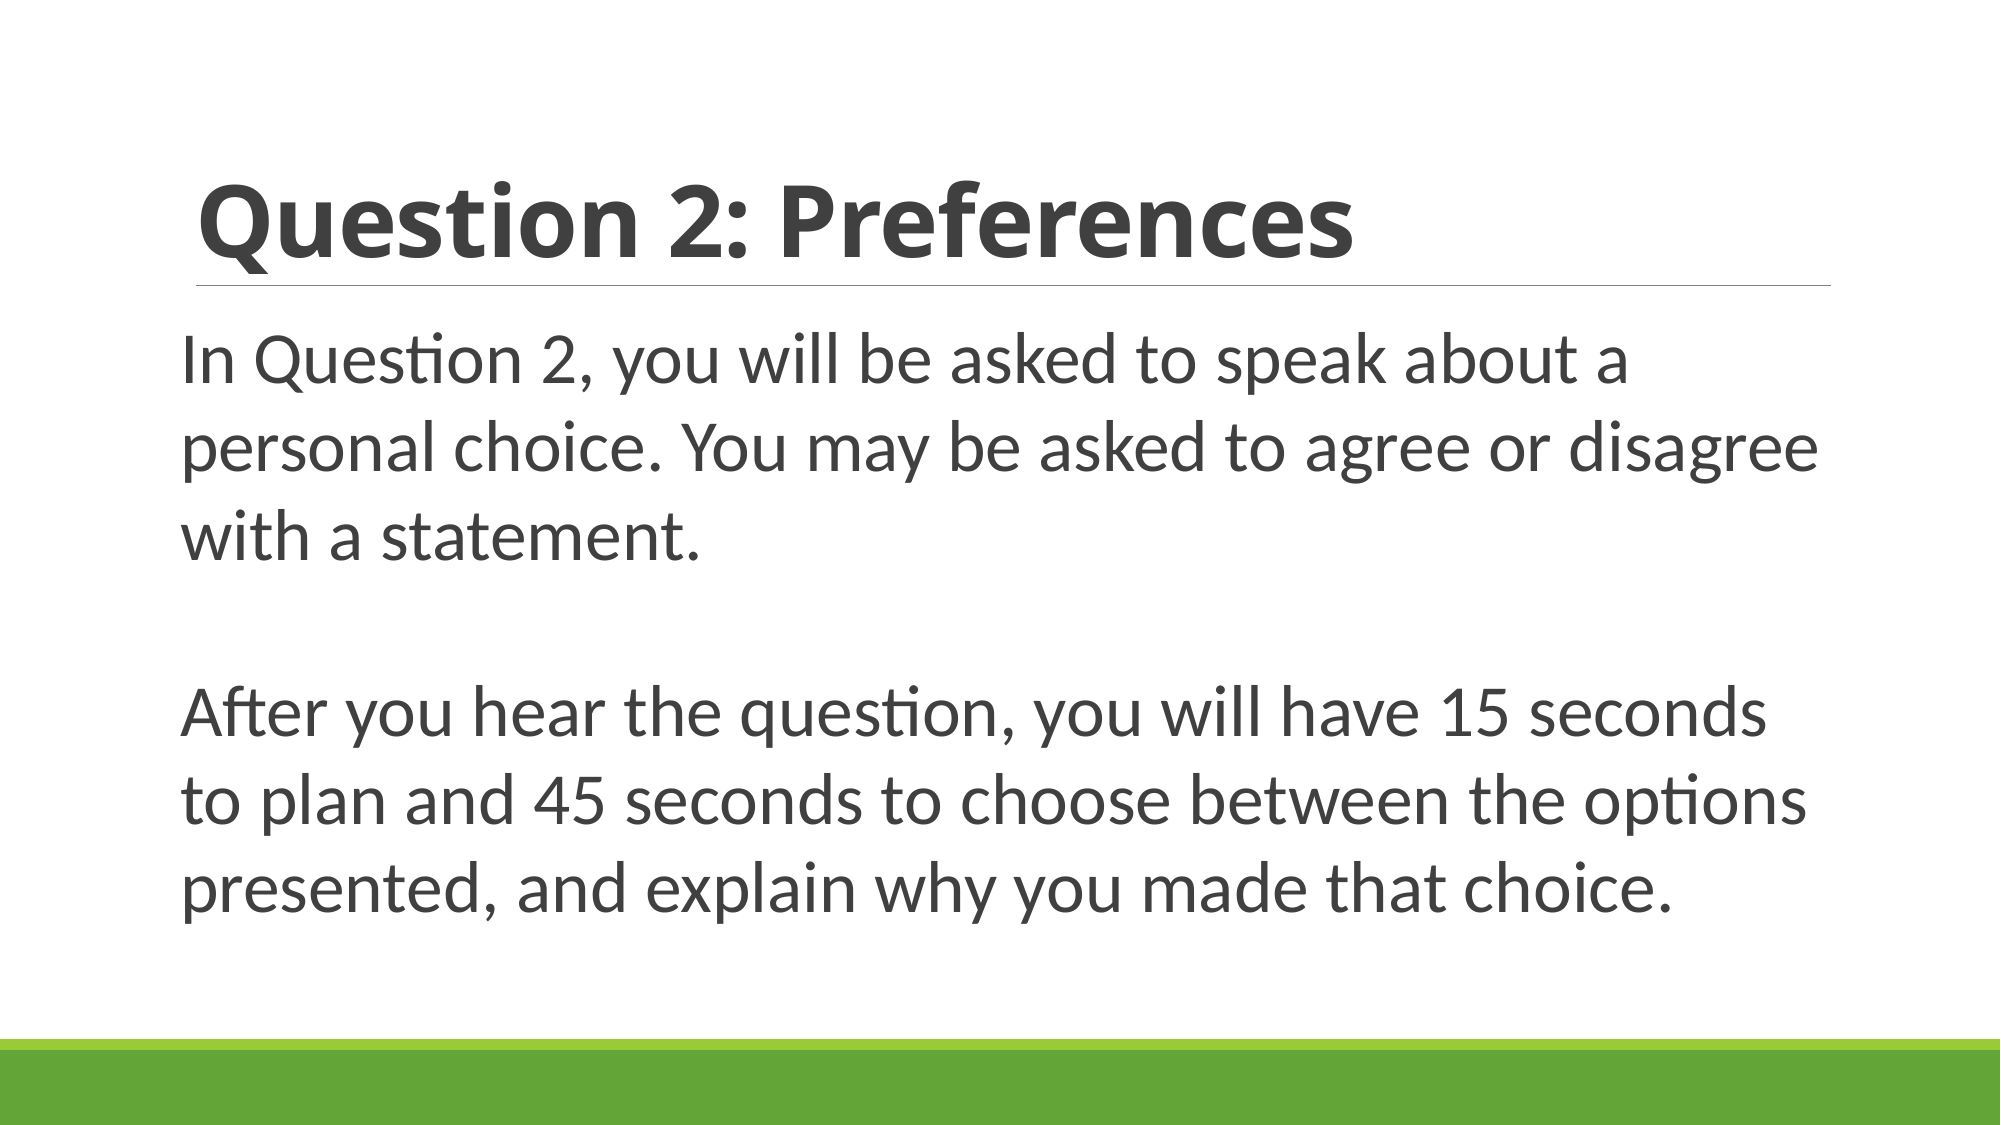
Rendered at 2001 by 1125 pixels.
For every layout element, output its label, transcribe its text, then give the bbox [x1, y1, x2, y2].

list In Question 2, you will be asked to speak about a personal choice. You may be asked to agree or disagree with a statement. After you hear the question, you will have 15 seconds to plan and 45 seconds to choose between the options presented, and explain why you made that choice. [180, 302, 1830, 963]
title Question 2: Preferences [180, 47, 1830, 285]
